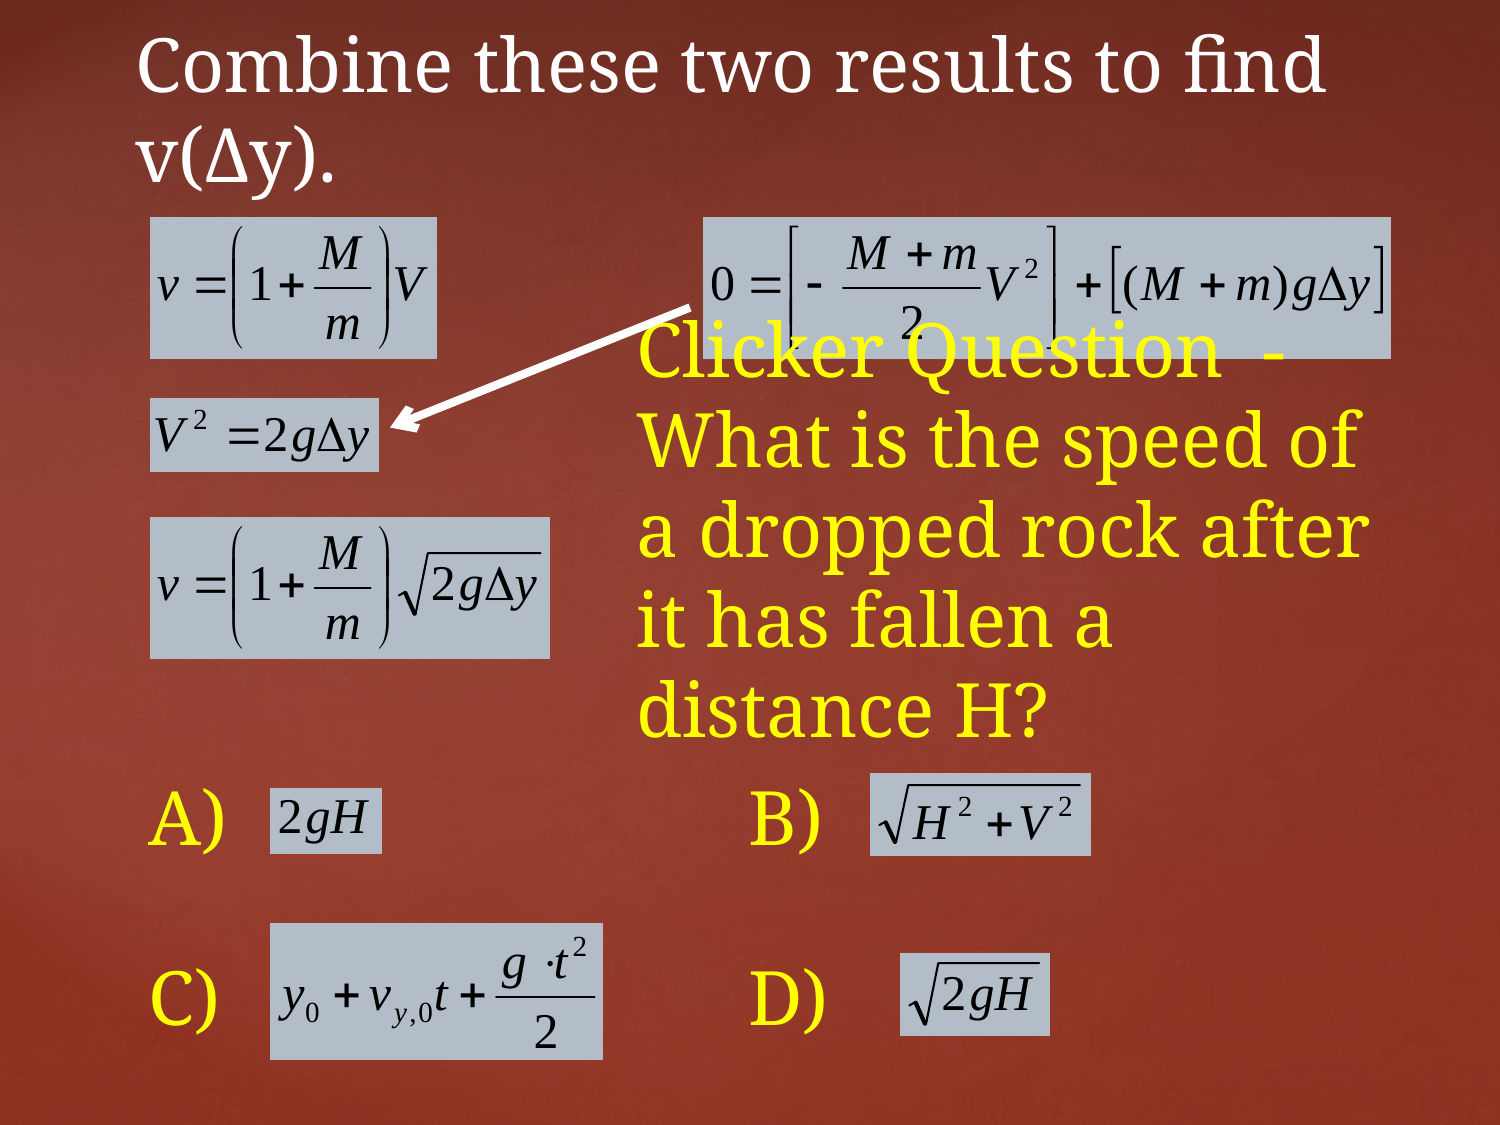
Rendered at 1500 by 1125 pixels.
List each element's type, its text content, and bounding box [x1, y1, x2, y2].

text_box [149, 216, 438, 360]
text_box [389, 306, 691, 428]
title Combine these two results to find v(Δy). [120, 67, 1358, 205]
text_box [132, 396, 1403, 1061]
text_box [702, 216, 1392, 360]
